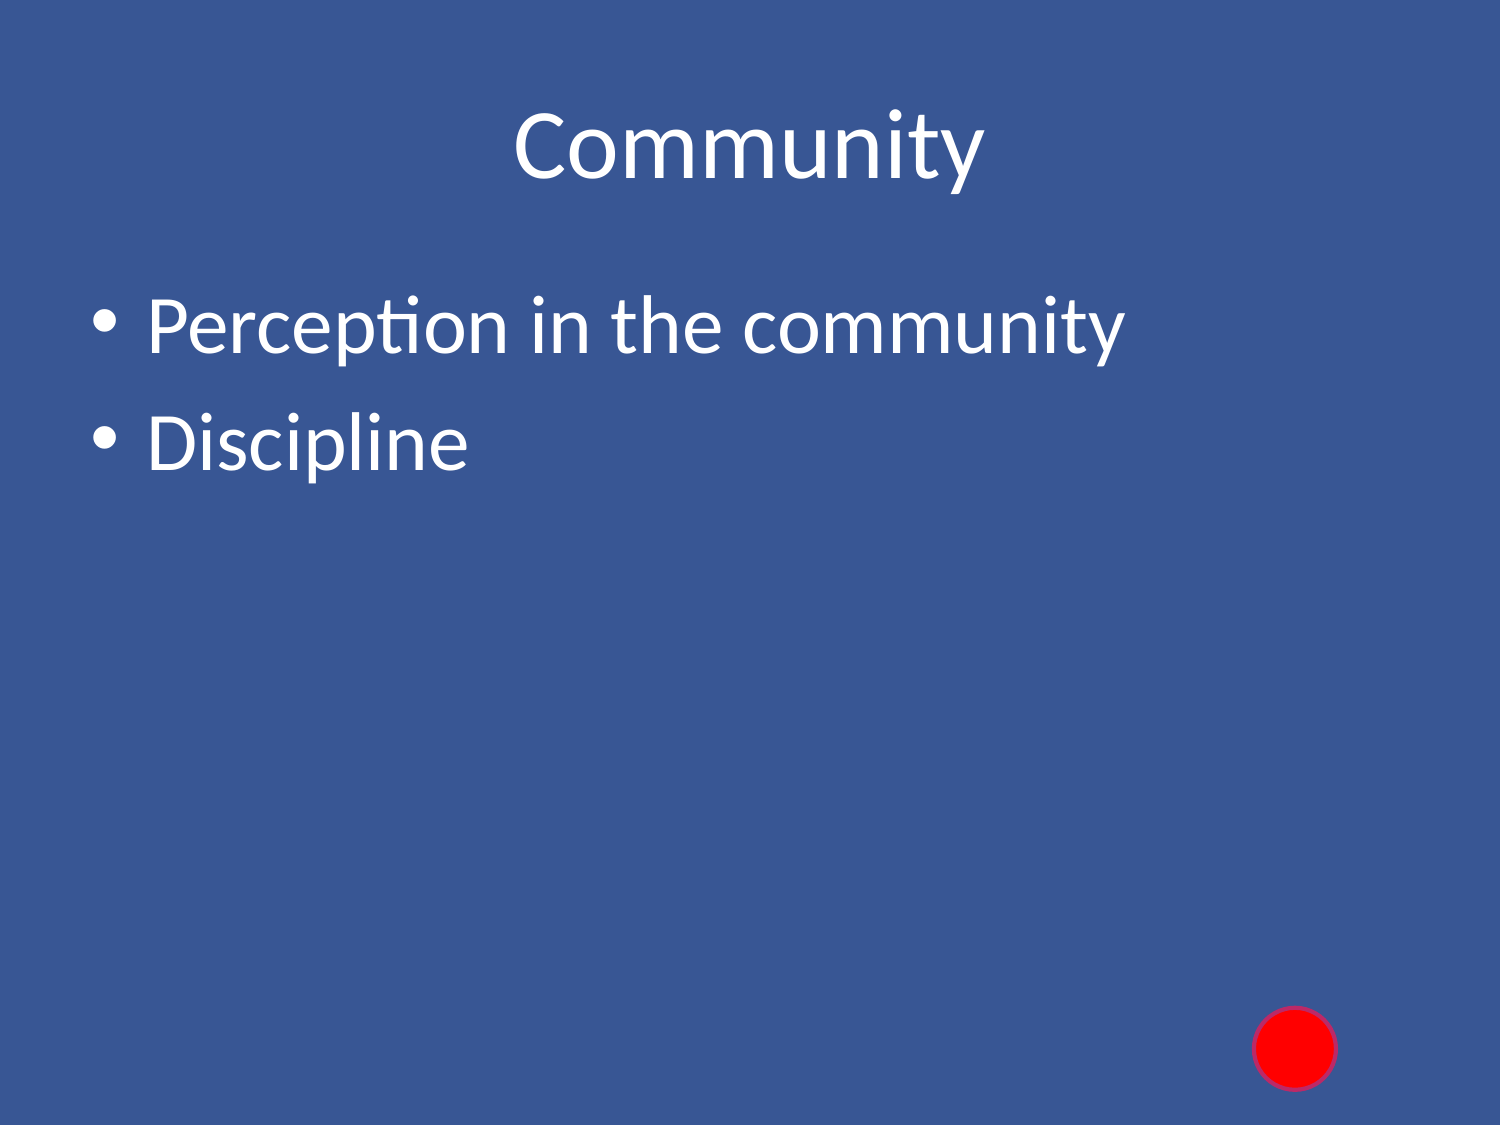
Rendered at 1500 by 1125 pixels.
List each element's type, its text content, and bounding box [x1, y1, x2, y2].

title Community [74, 44, 1426, 233]
list Perception in the community Discipline [74, 262, 1426, 1006]
text_box [1251, 1005, 1339, 1092]
